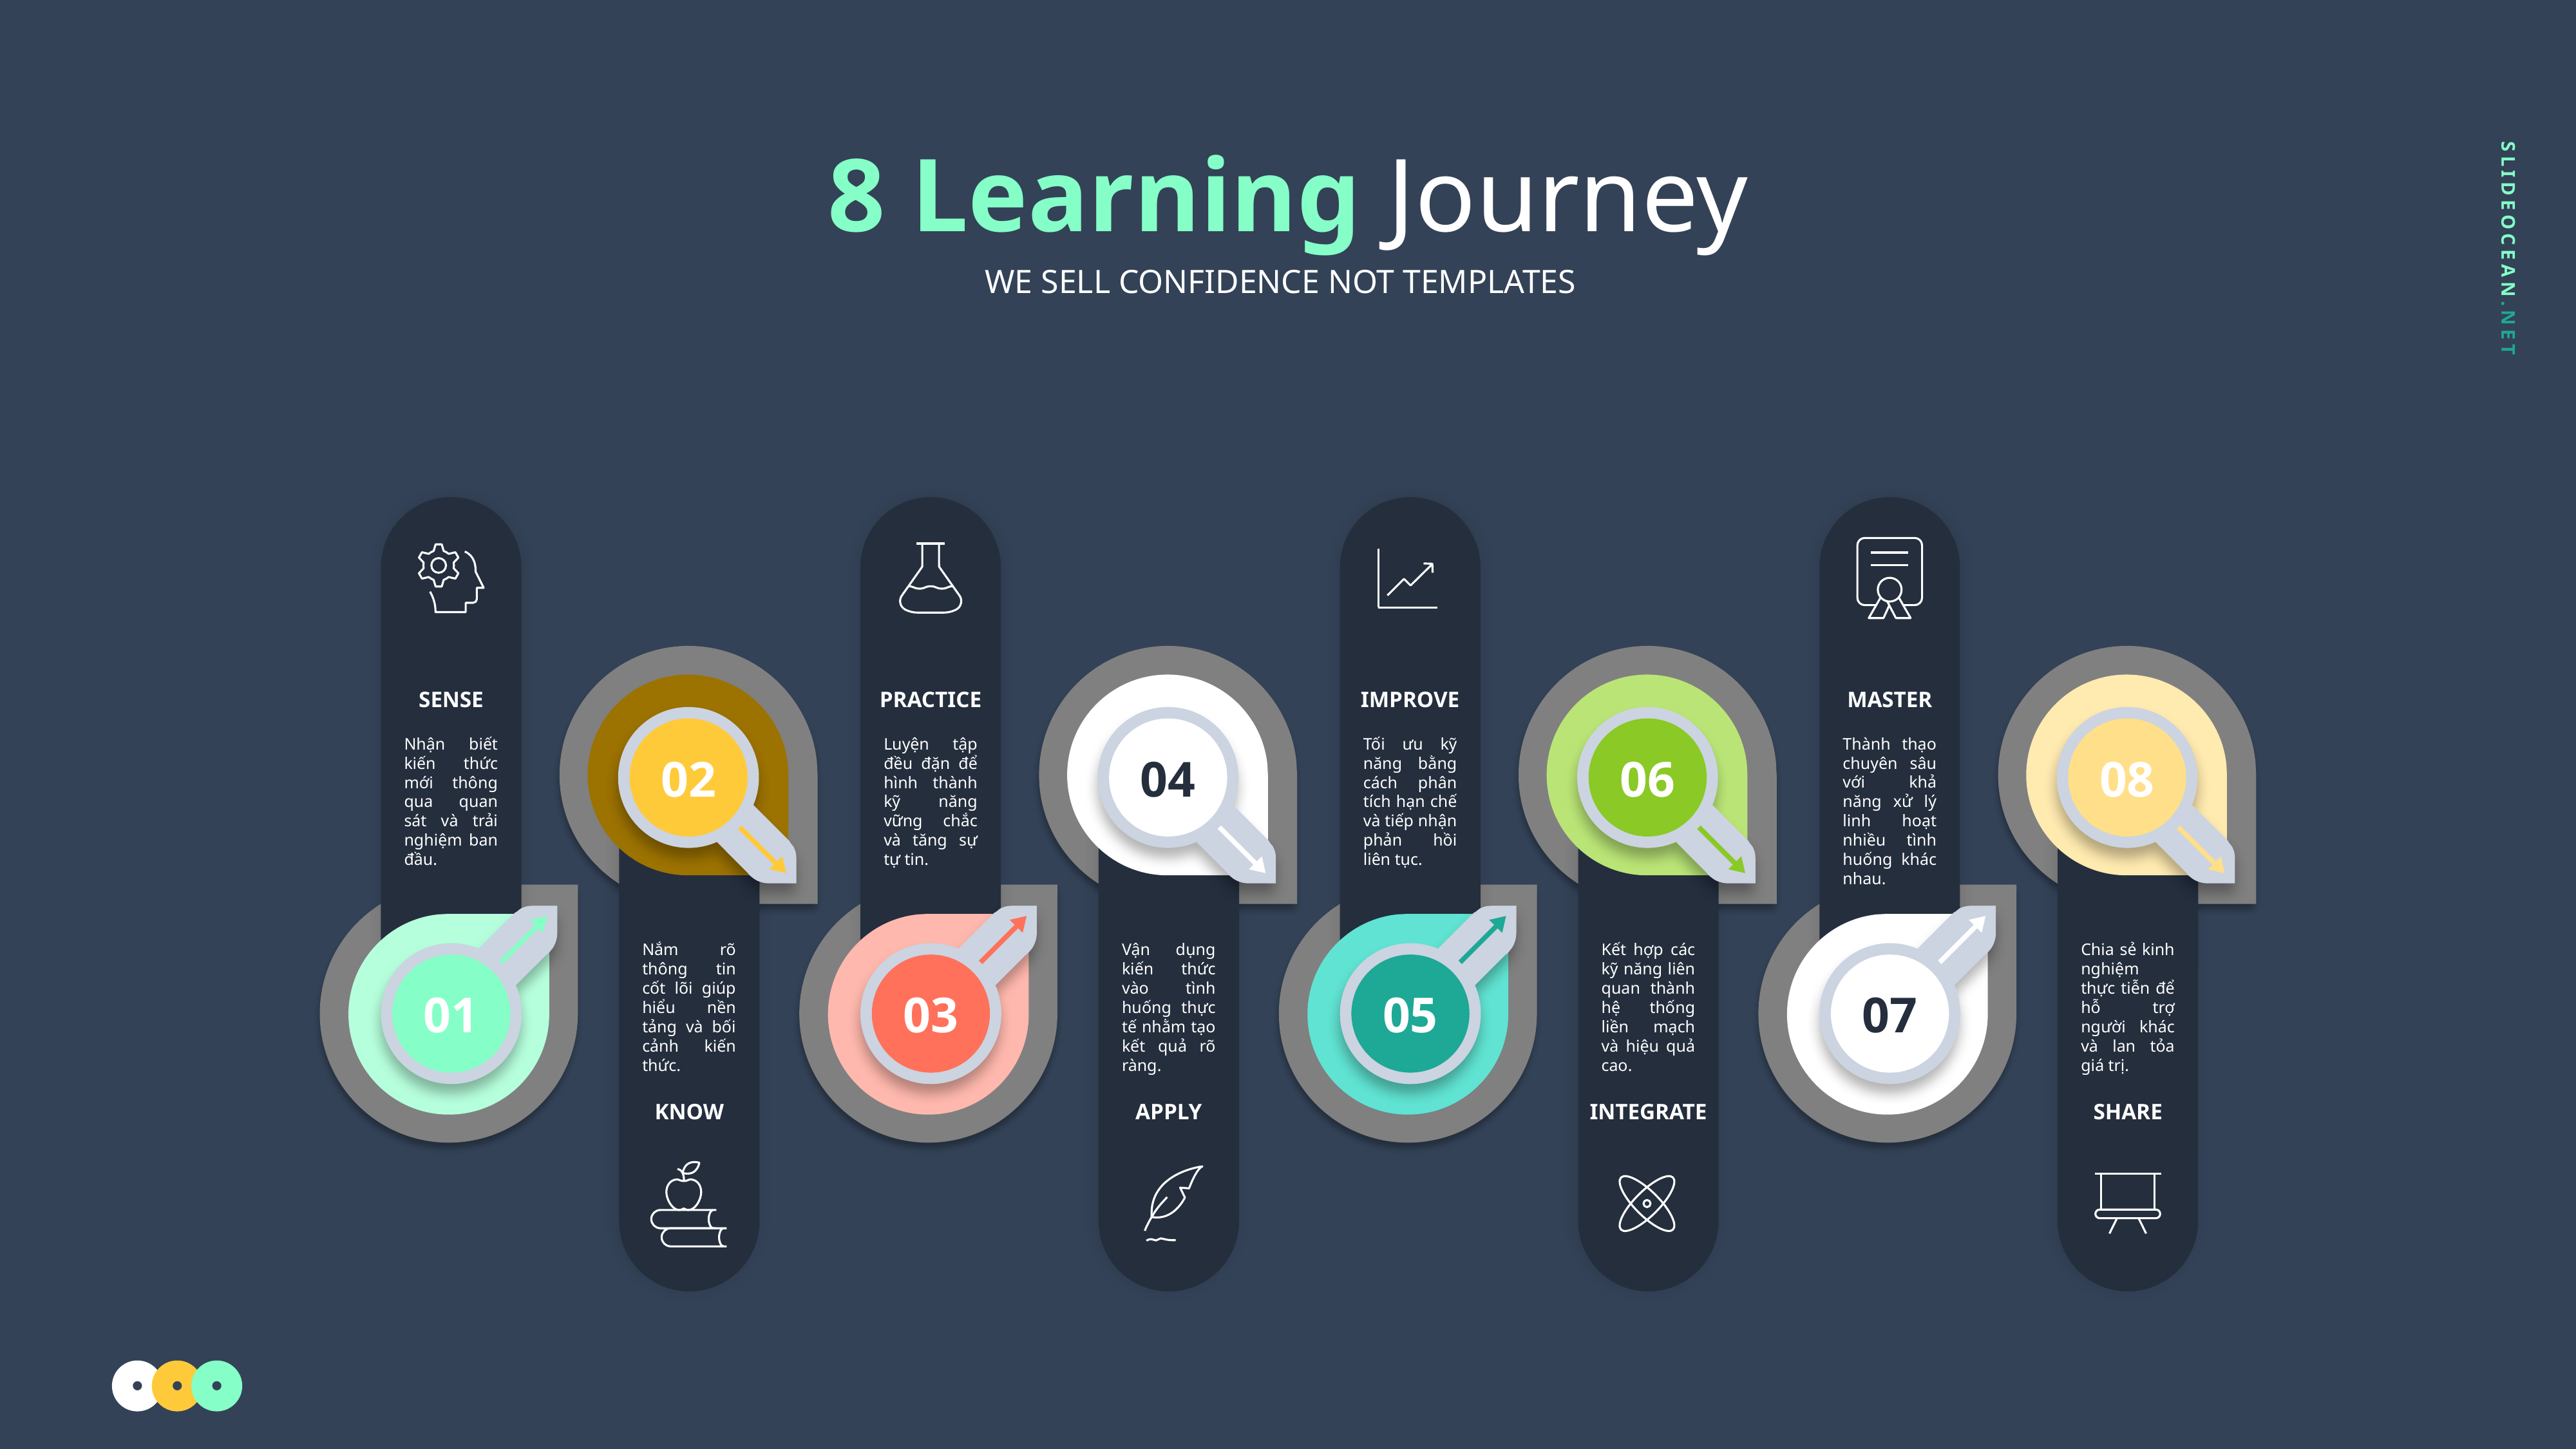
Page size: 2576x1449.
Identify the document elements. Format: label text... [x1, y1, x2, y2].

text_box [859, 496, 1002, 939]
text_box [419, 544, 484, 612]
text_box [618, 884, 761, 1293]
text_box [347, 940, 522, 1116]
text_box [1818, 496, 1961, 940]
text_box [1577, 884, 1720, 1293]
text_box [1339, 496, 1482, 939]
text_box [1387, 563, 1433, 596]
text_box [380, 681, 522, 876]
text_box [1786, 940, 1961, 1116]
text_box [1144, 1166, 1203, 1231]
text_box [1306, 939, 1481, 1116]
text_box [1340, 905, 1517, 1084]
text_box [827, 939, 1002, 1116]
text_box [2094, 1173, 2161, 1234]
text_box [558, 645, 819, 905]
text_box [1620, 1176, 1674, 1231]
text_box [618, 706, 797, 884]
text_box [1517, 645, 1778, 905]
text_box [860, 905, 1037, 1084]
text_box [1997, 645, 2257, 905]
text_box [586, 673, 763, 848]
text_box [2056, 706, 2235, 884]
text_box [618, 934, 760, 1130]
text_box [1097, 706, 1276, 884]
text_box [798, 883, 1059, 1144]
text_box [860, 681, 1001, 876]
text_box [2057, 934, 2199, 1130]
text_box [1757, 883, 2018, 1144]
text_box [1340, 681, 1481, 876]
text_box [1819, 905, 1996, 1084]
text_box [1857, 538, 1922, 618]
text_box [1577, 706, 1756, 884]
text_box [651, 1162, 727, 1247]
text_box [2025, 673, 2202, 848]
text_box [379, 496, 523, 940]
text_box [380, 905, 558, 1084]
text_box [1278, 883, 1539, 1144]
text_box [1146, 1238, 1176, 1241]
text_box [1098, 934, 1240, 1130]
text_box WE SELL CONFIDENCE NOT TEMPLATES [975, 256, 1586, 305]
text_box [1066, 673, 1243, 848]
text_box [1577, 934, 1719, 1130]
text_box [1097, 884, 1240, 1293]
text_box 8 Learning Journey [818, 126, 1758, 257]
text_box [1546, 673, 1722, 848]
text_box [318, 883, 579, 1144]
text_box [1037, 645, 1298, 905]
text_box [2056, 884, 2199, 1293]
text_box [900, 543, 961, 613]
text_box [1819, 681, 1960, 876]
